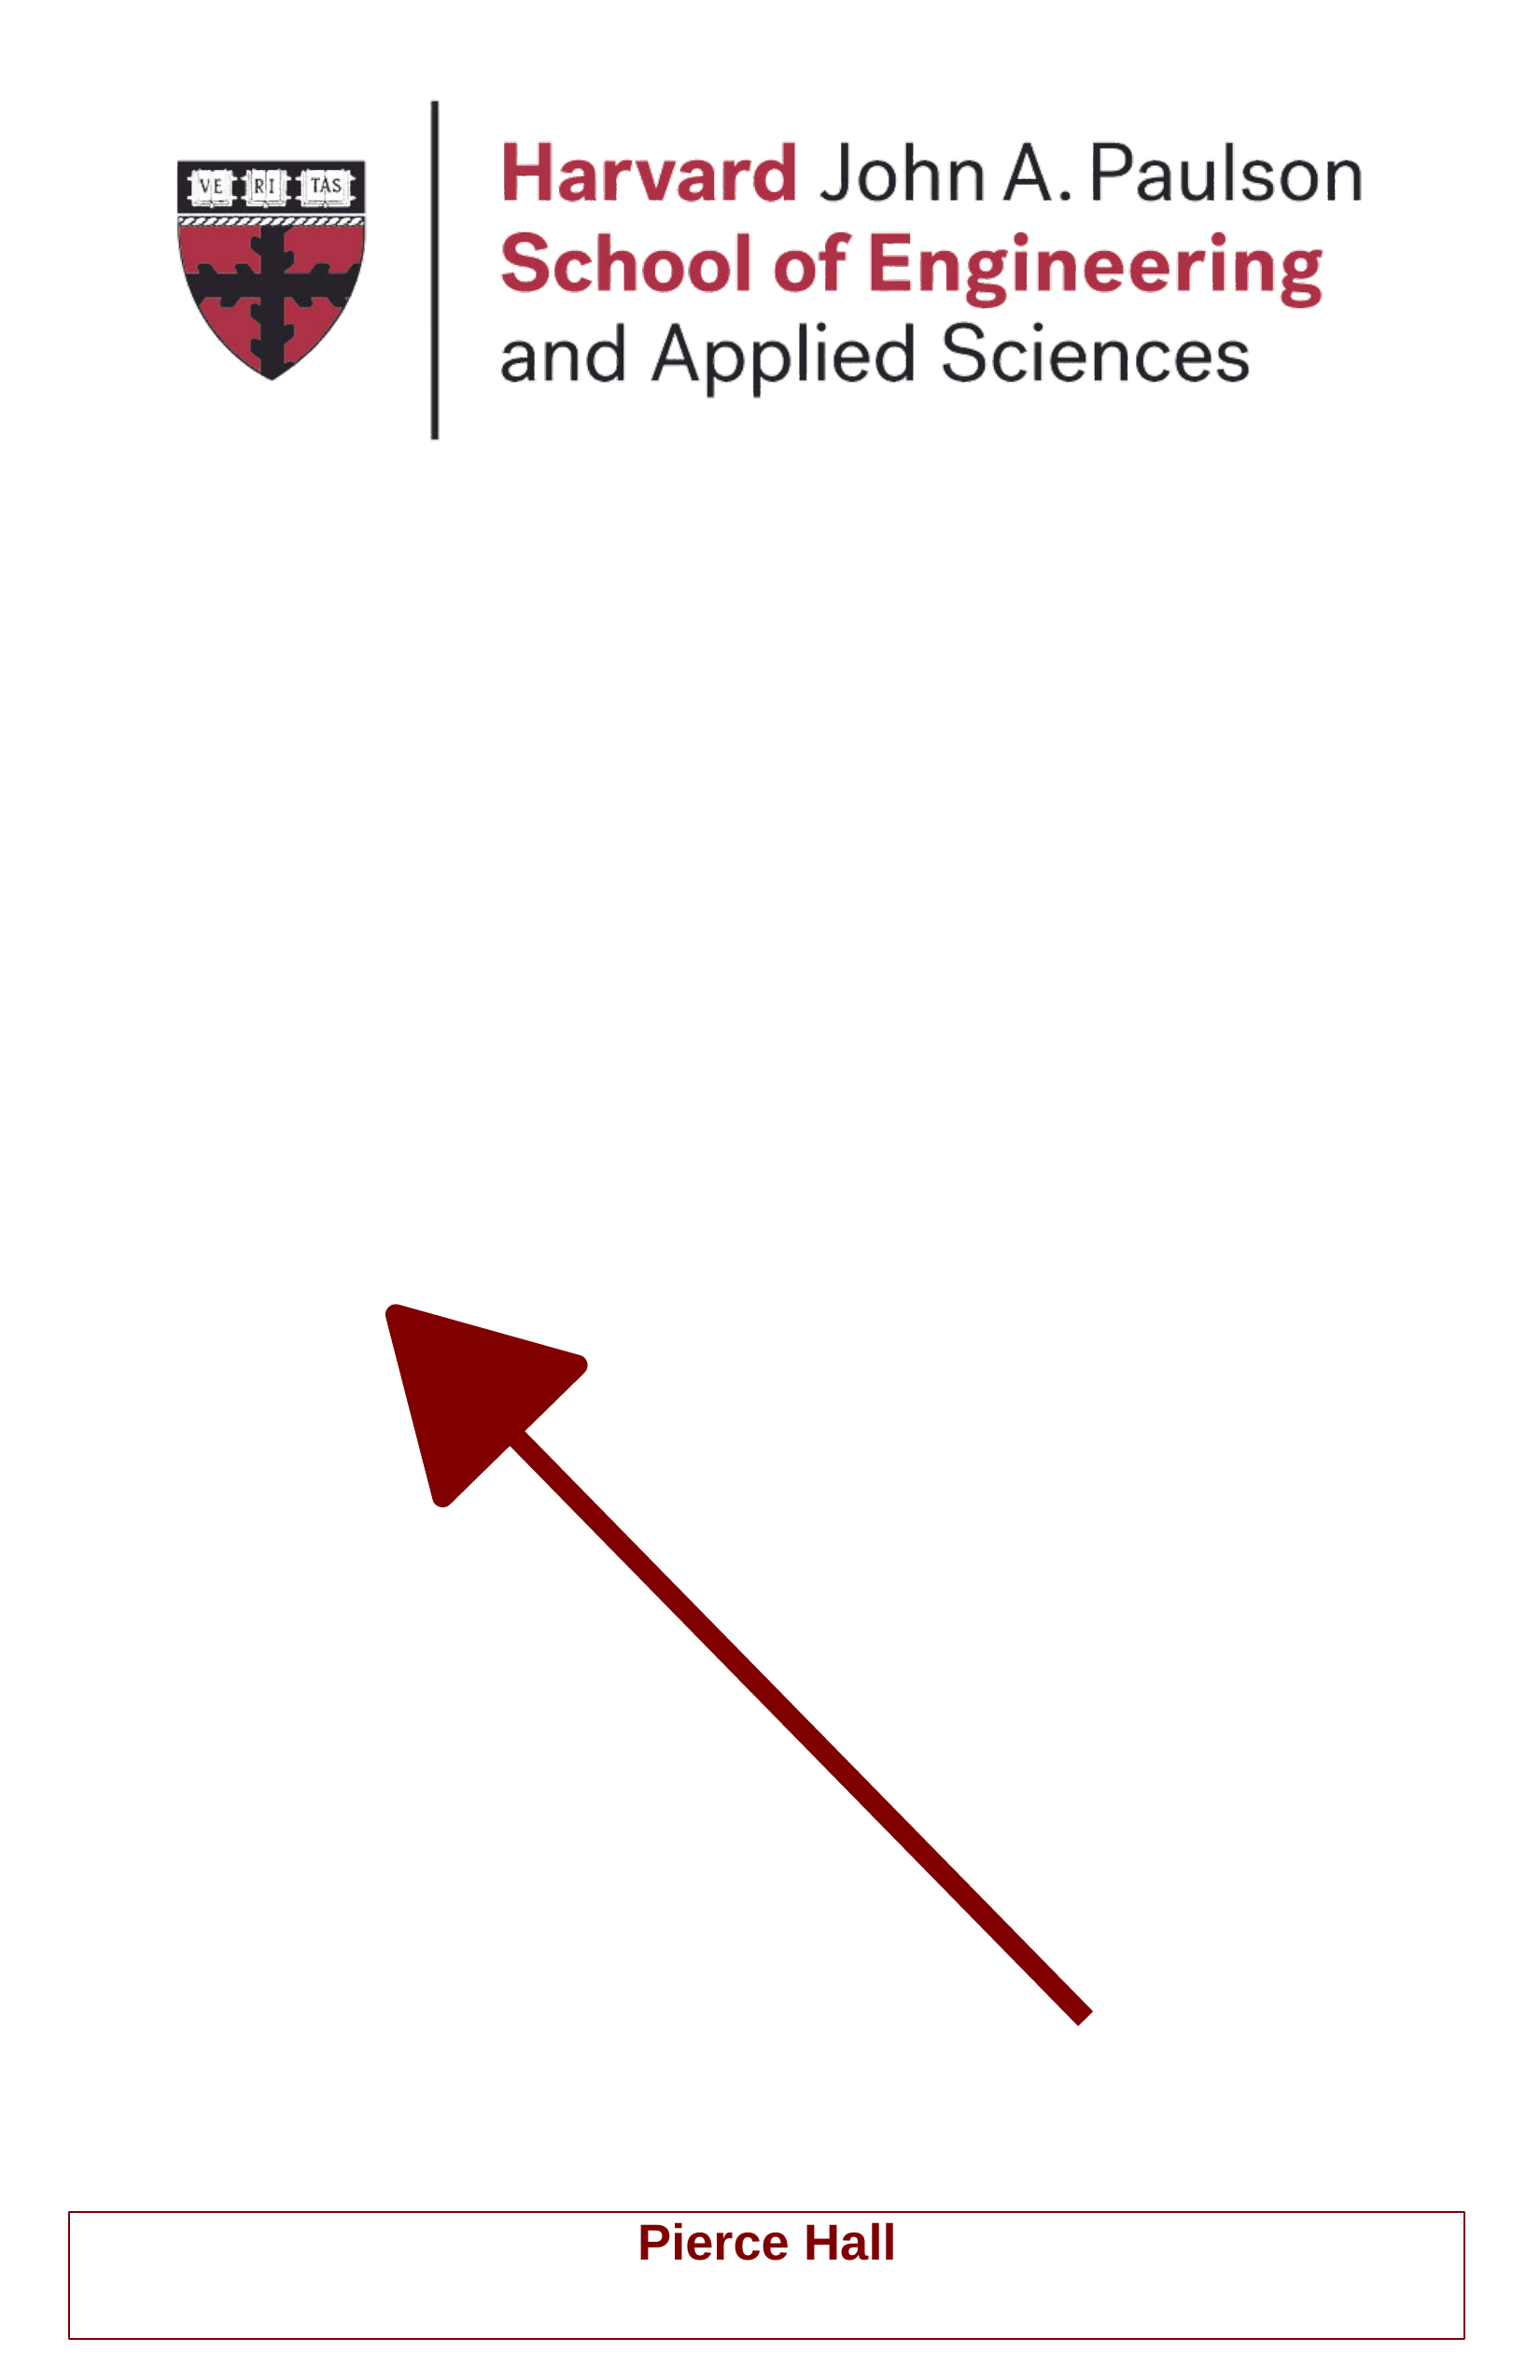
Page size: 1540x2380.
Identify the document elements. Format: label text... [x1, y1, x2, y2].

text_box [65, 52, 1466, 497]
text_box [396, 1314, 578, 1497]
footer Pierce Hall [636, 2212, 899, 2380]
